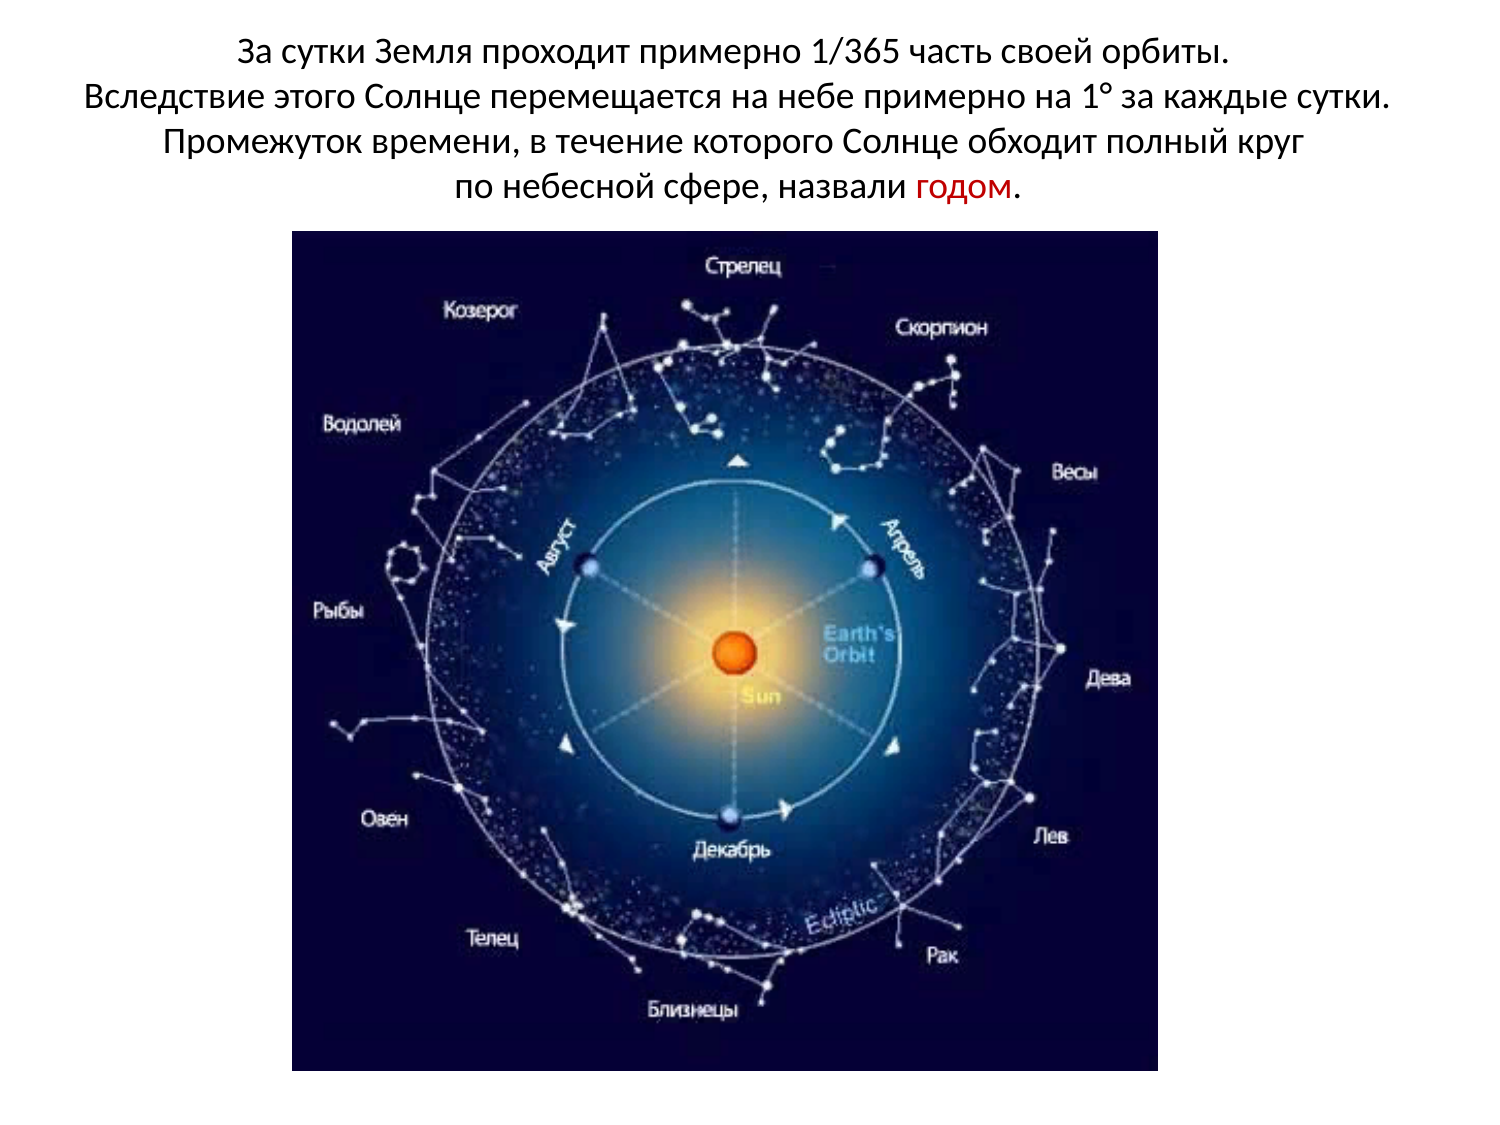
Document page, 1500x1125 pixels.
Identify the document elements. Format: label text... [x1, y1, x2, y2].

text_box За сутки Земля проходит примерно 1/365 часть своей орбиты. Вследствие этого Солнце перемещается на небе примерно на 1° за каждые сутки. Промежуток времени, в течение которого Солнце обходит полный круг по небесной сфере, назвали годом. [29, 19, 1447, 214]
picture [292, 231, 1159, 1071]
